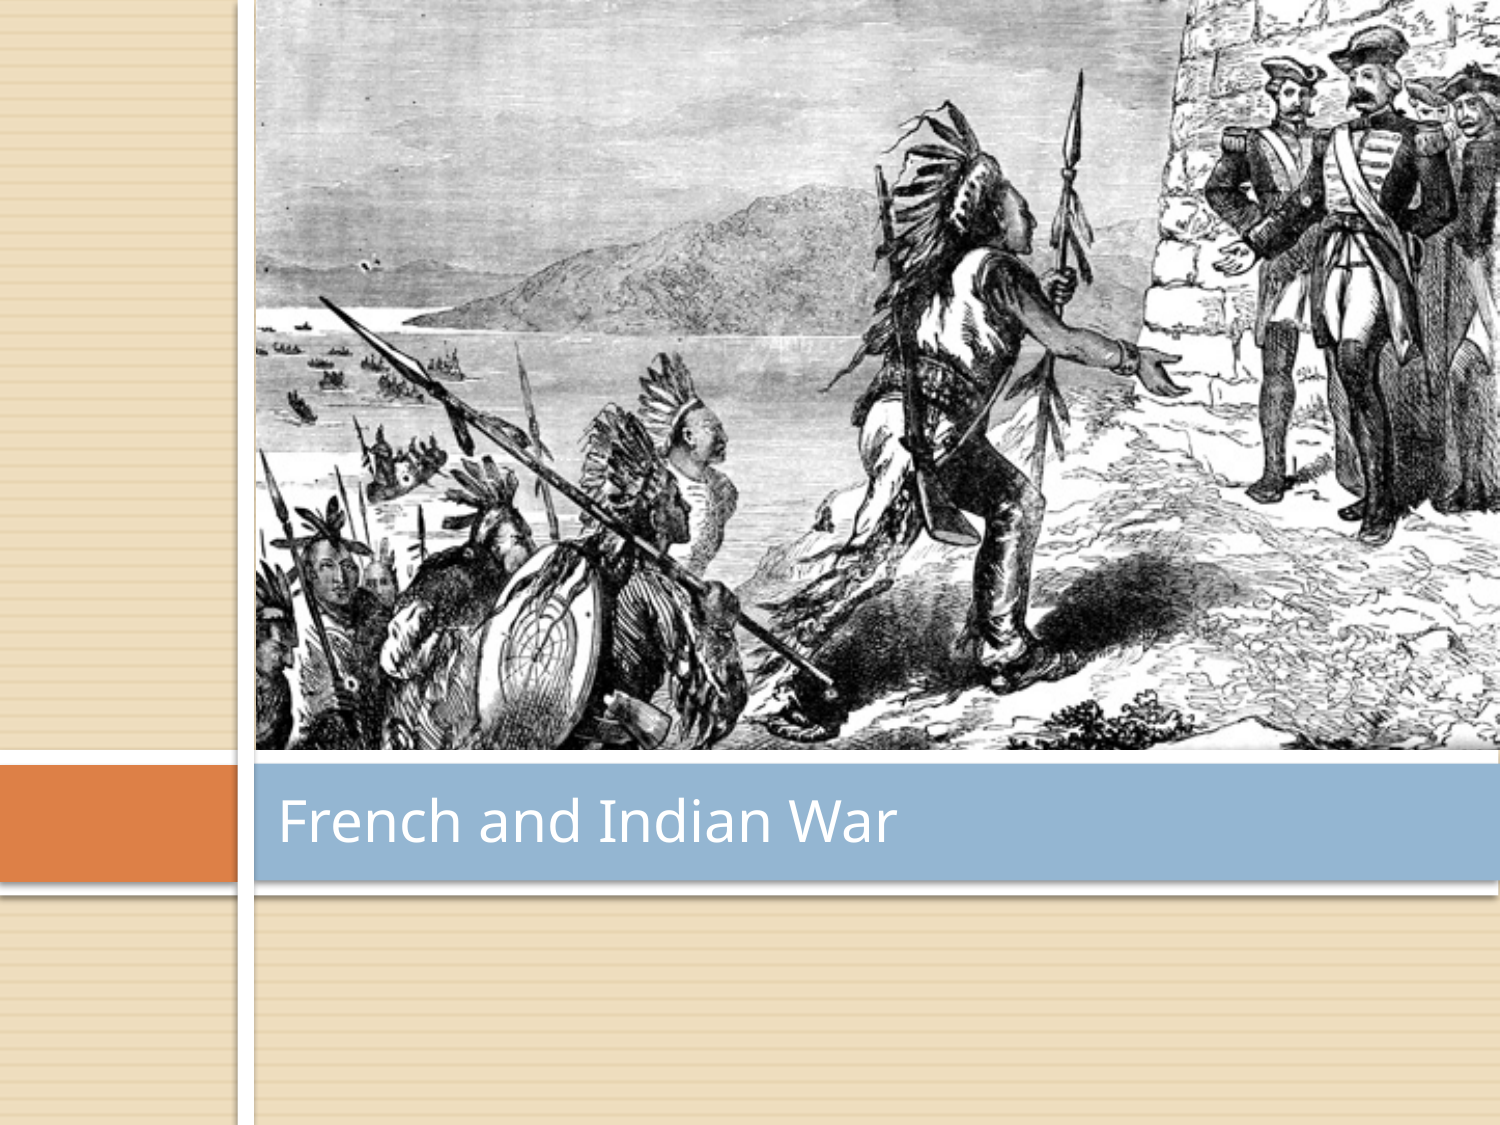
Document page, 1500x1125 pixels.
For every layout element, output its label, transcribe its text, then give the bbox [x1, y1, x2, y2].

picture [255, 0, 1500, 750]
title French and Indian War [262, 762, 1463, 875]
